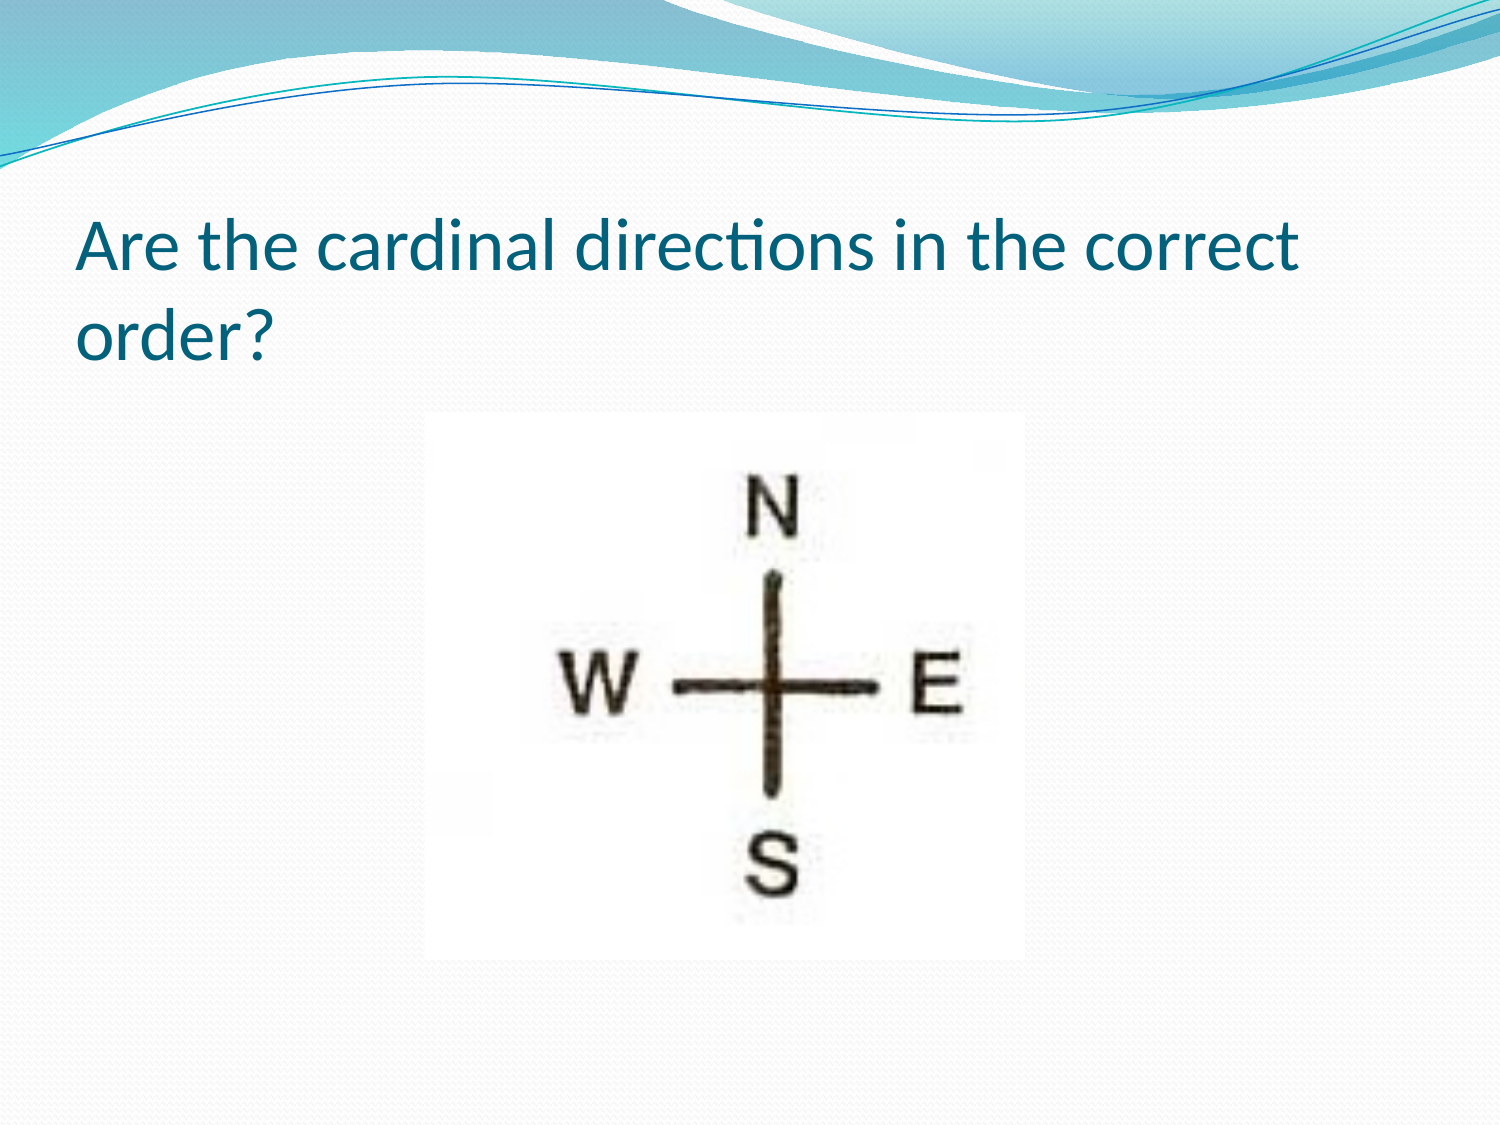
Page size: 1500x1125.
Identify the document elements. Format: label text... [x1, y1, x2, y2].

title Are the cardinal directions in the correct order? [75, 187, 1425, 375]
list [424, 412, 1026, 960]
